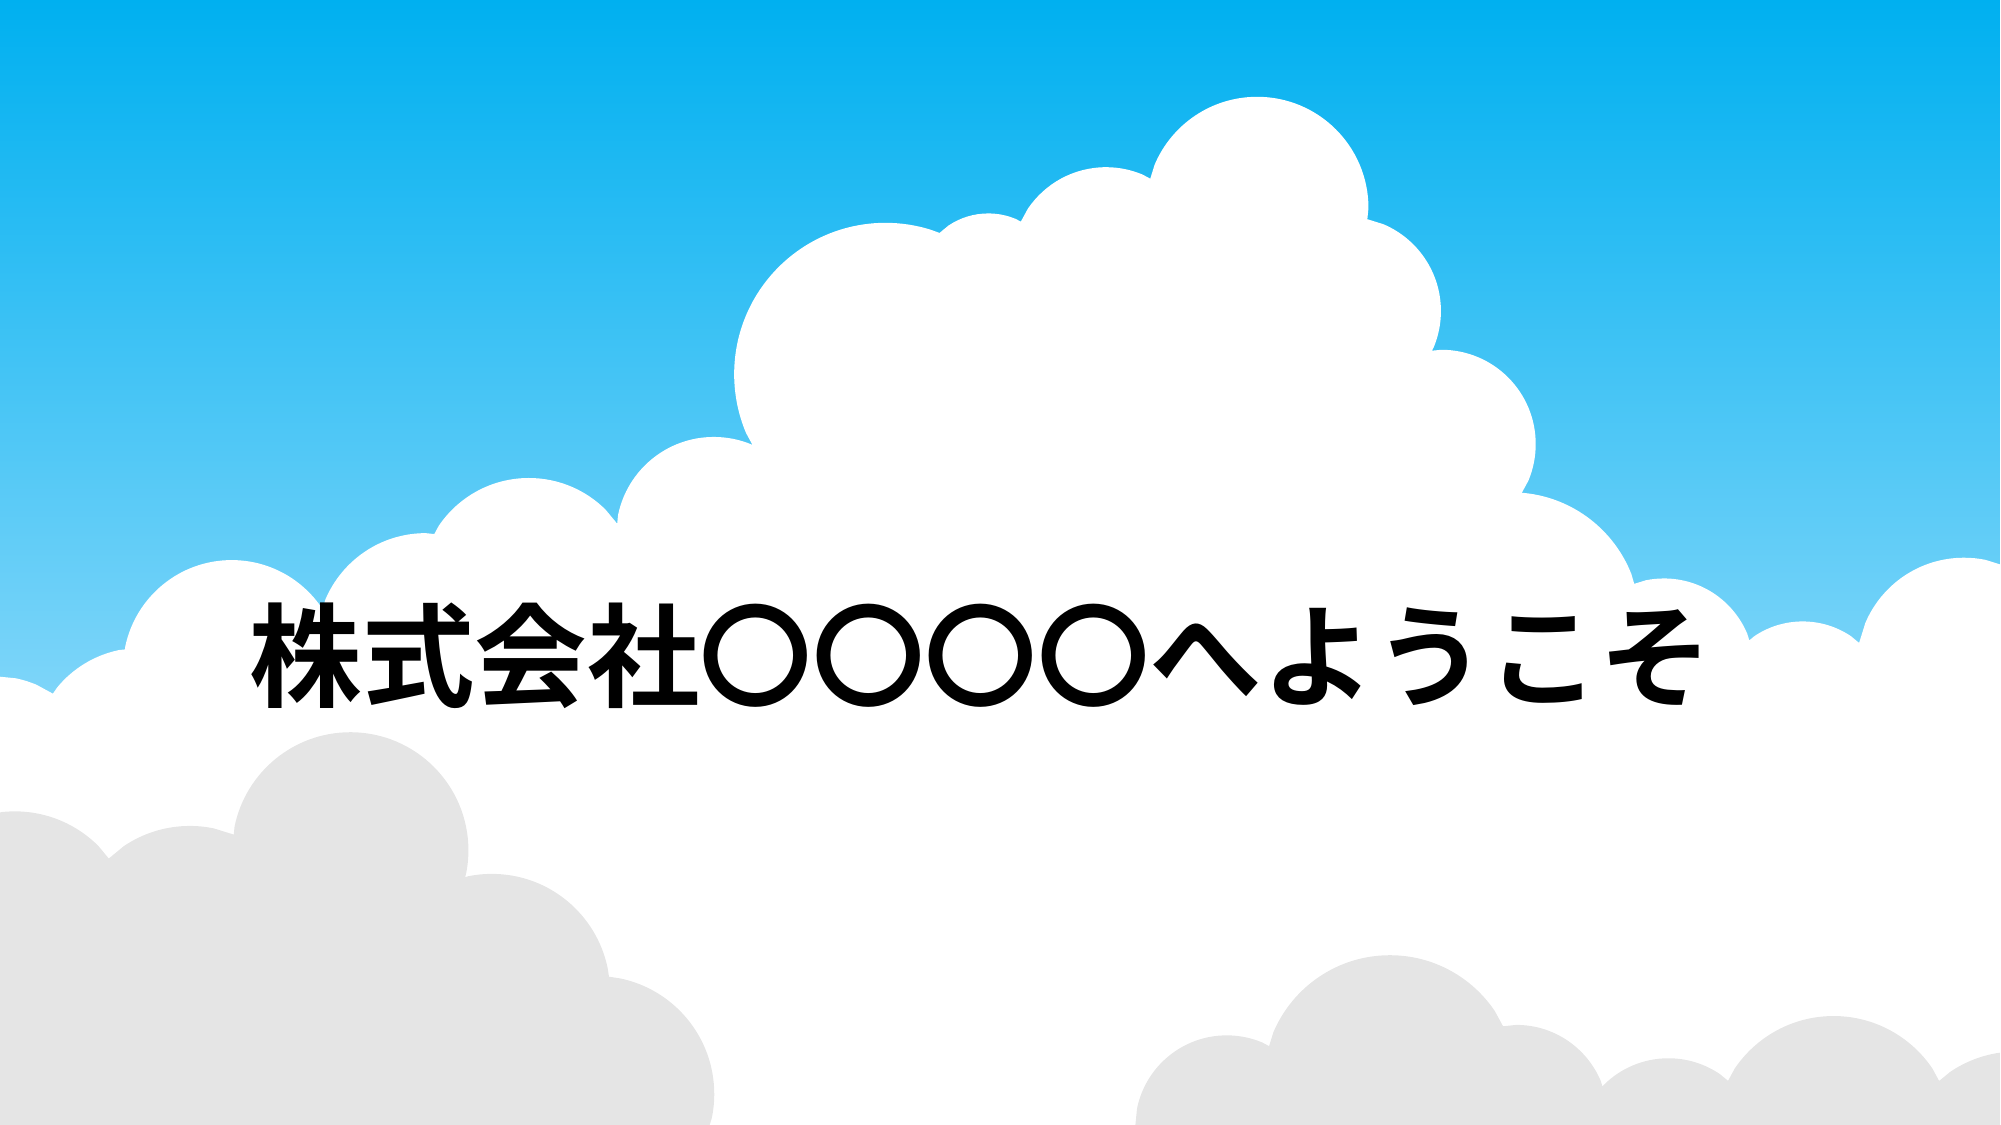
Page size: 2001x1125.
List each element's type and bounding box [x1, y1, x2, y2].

text_box [0, 0, 2000, 1125]
